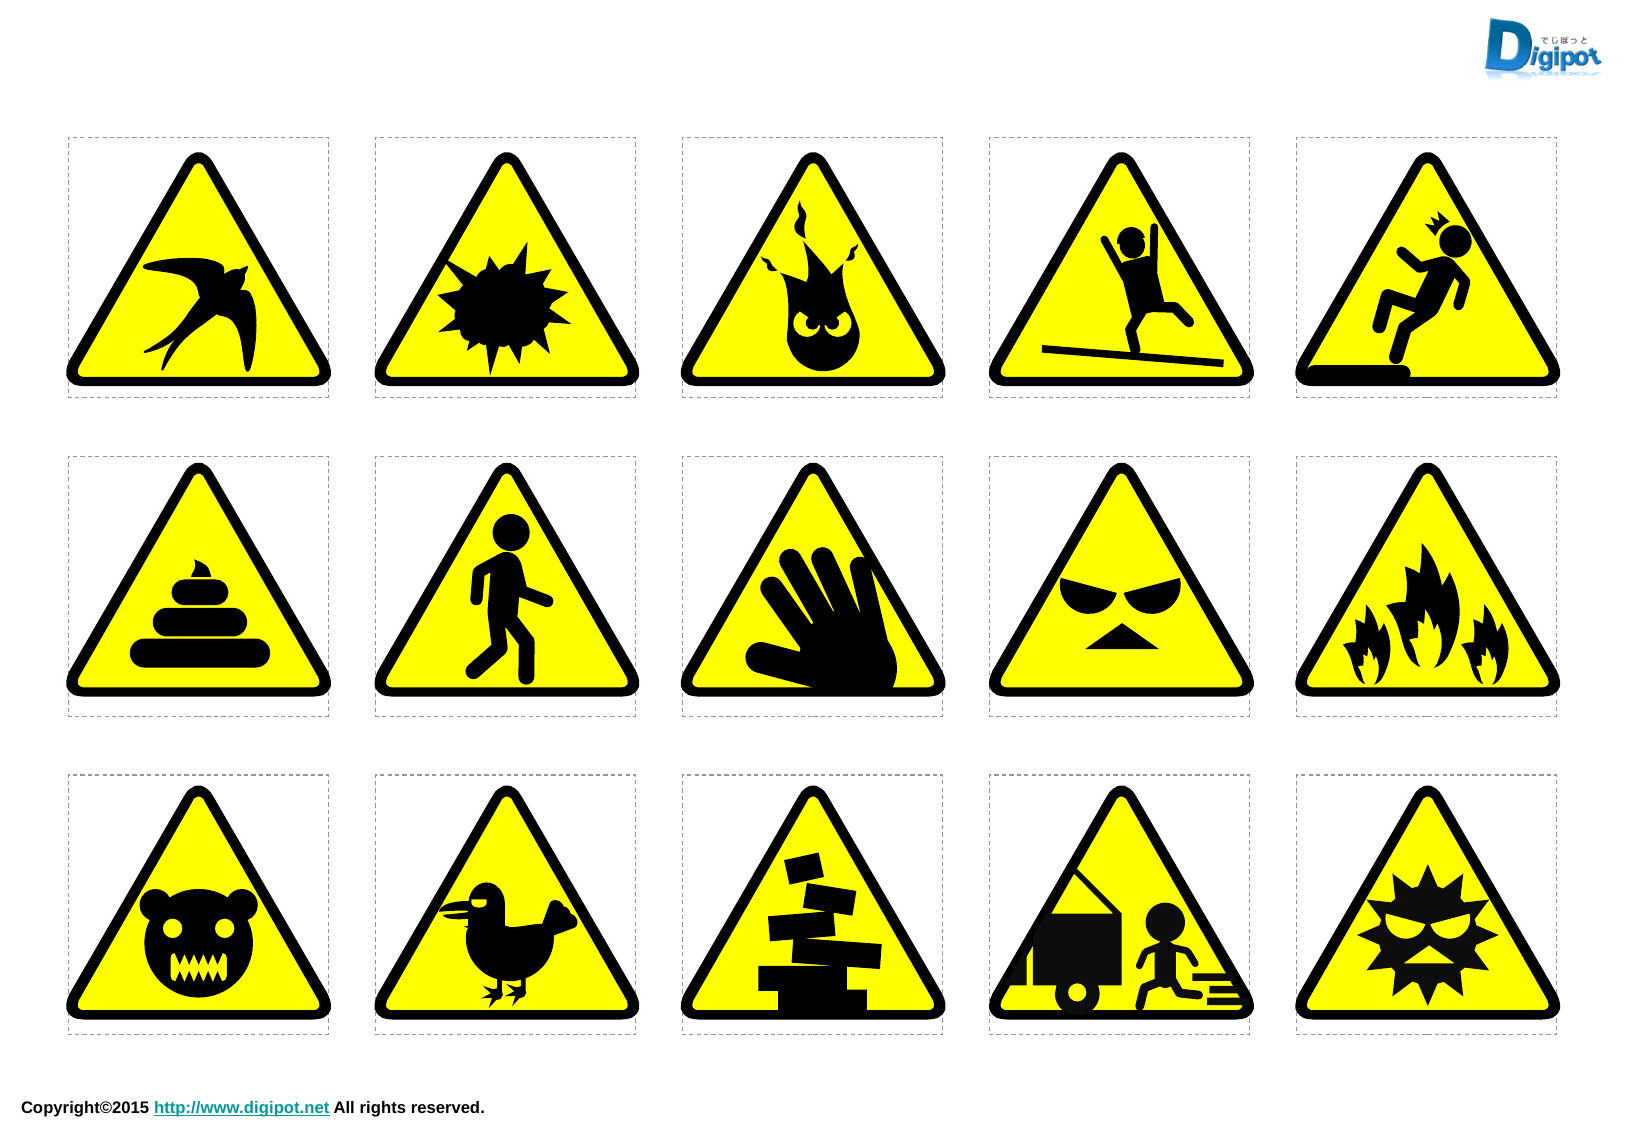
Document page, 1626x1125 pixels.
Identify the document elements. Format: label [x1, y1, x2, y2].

text_box [1295, 462, 1561, 697]
picture [1485, 18, 1602, 82]
text_box [1295, 785, 1561, 1020]
text_box [66, 462, 332, 697]
text_box [66, 152, 332, 388]
text_box [374, 785, 640, 1020]
text_box [680, 785, 946, 1020]
text_box [988, 785, 1255, 1020]
text_box [66, 785, 332, 1020]
text_box [680, 462, 946, 697]
text_box [374, 152, 640, 387]
text_box [374, 462, 640, 697]
text_box [988, 462, 1255, 697]
text_box [1295, 152, 1561, 405]
text_box [680, 152, 946, 387]
text_box [988, 152, 1255, 390]
